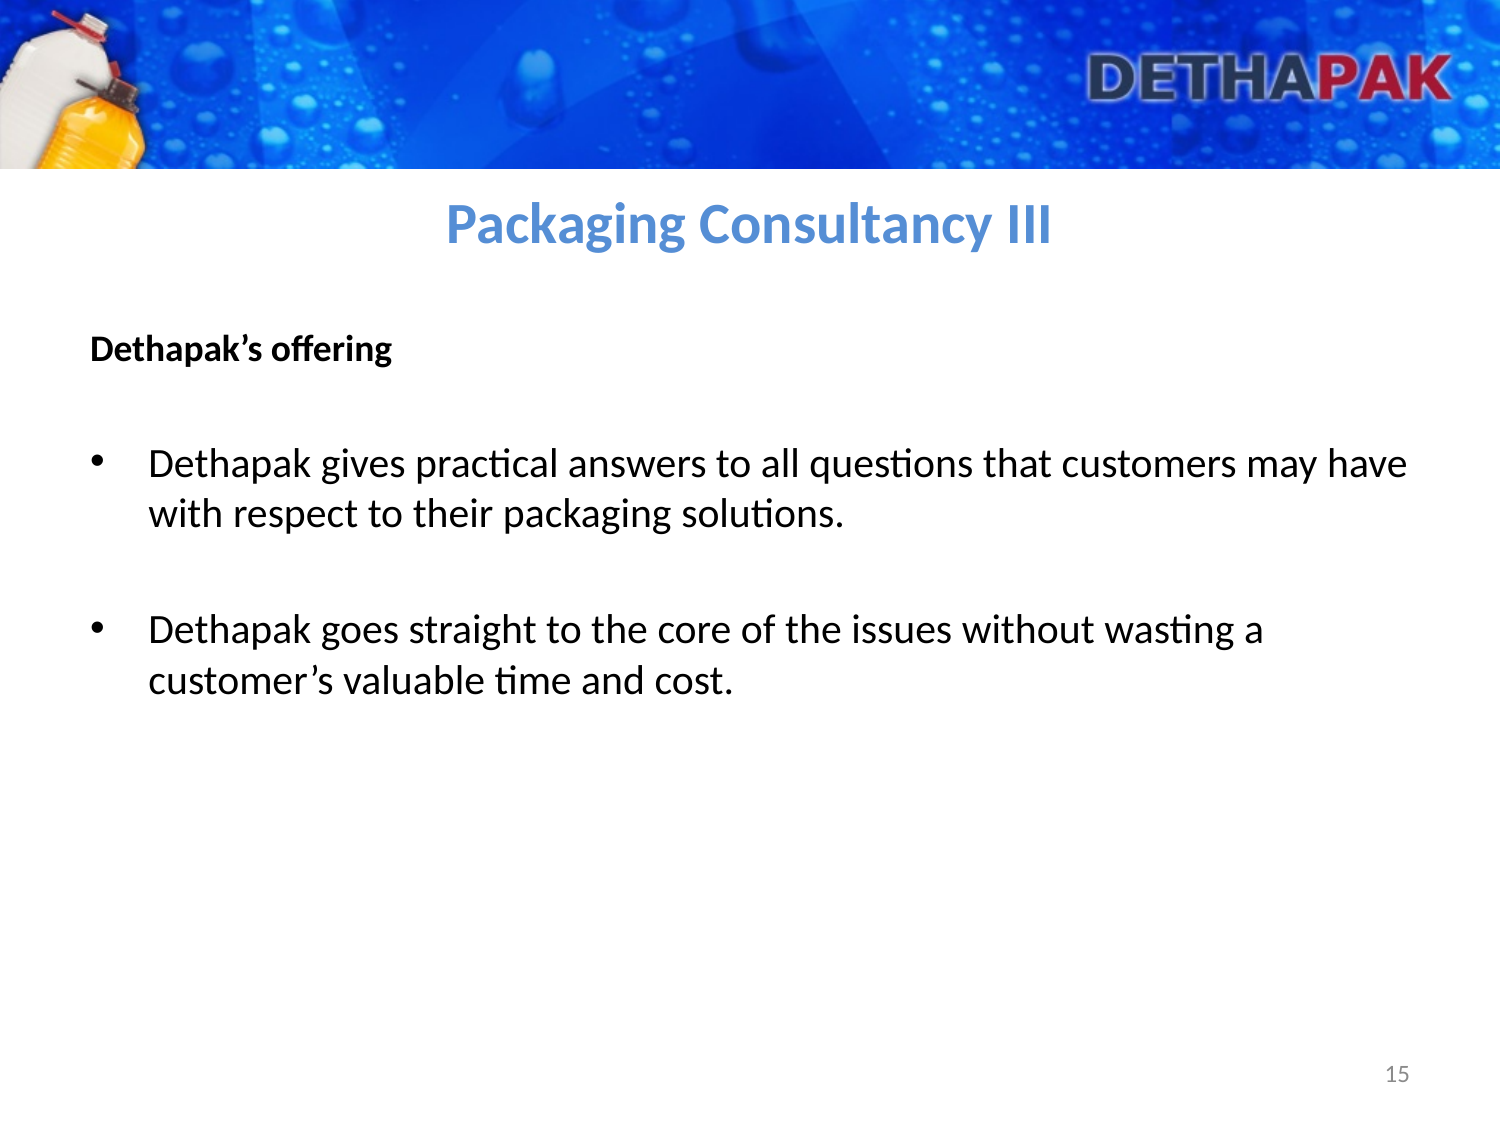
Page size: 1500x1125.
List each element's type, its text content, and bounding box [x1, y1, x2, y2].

list Dethapak’s offering Dethapak gives practical answers to all questions that customers may have with respect to their packaging solutions. Dethapak goes straight to the core of the issues without wasting a customer’s valuable time and cost. [75, 316, 1425, 1059]
title Packaging Consultancy III [75, 177, 1425, 315]
slide_number 15 [1074, 1042, 1425, 1103]
picture [0, 0, 1500, 169]
